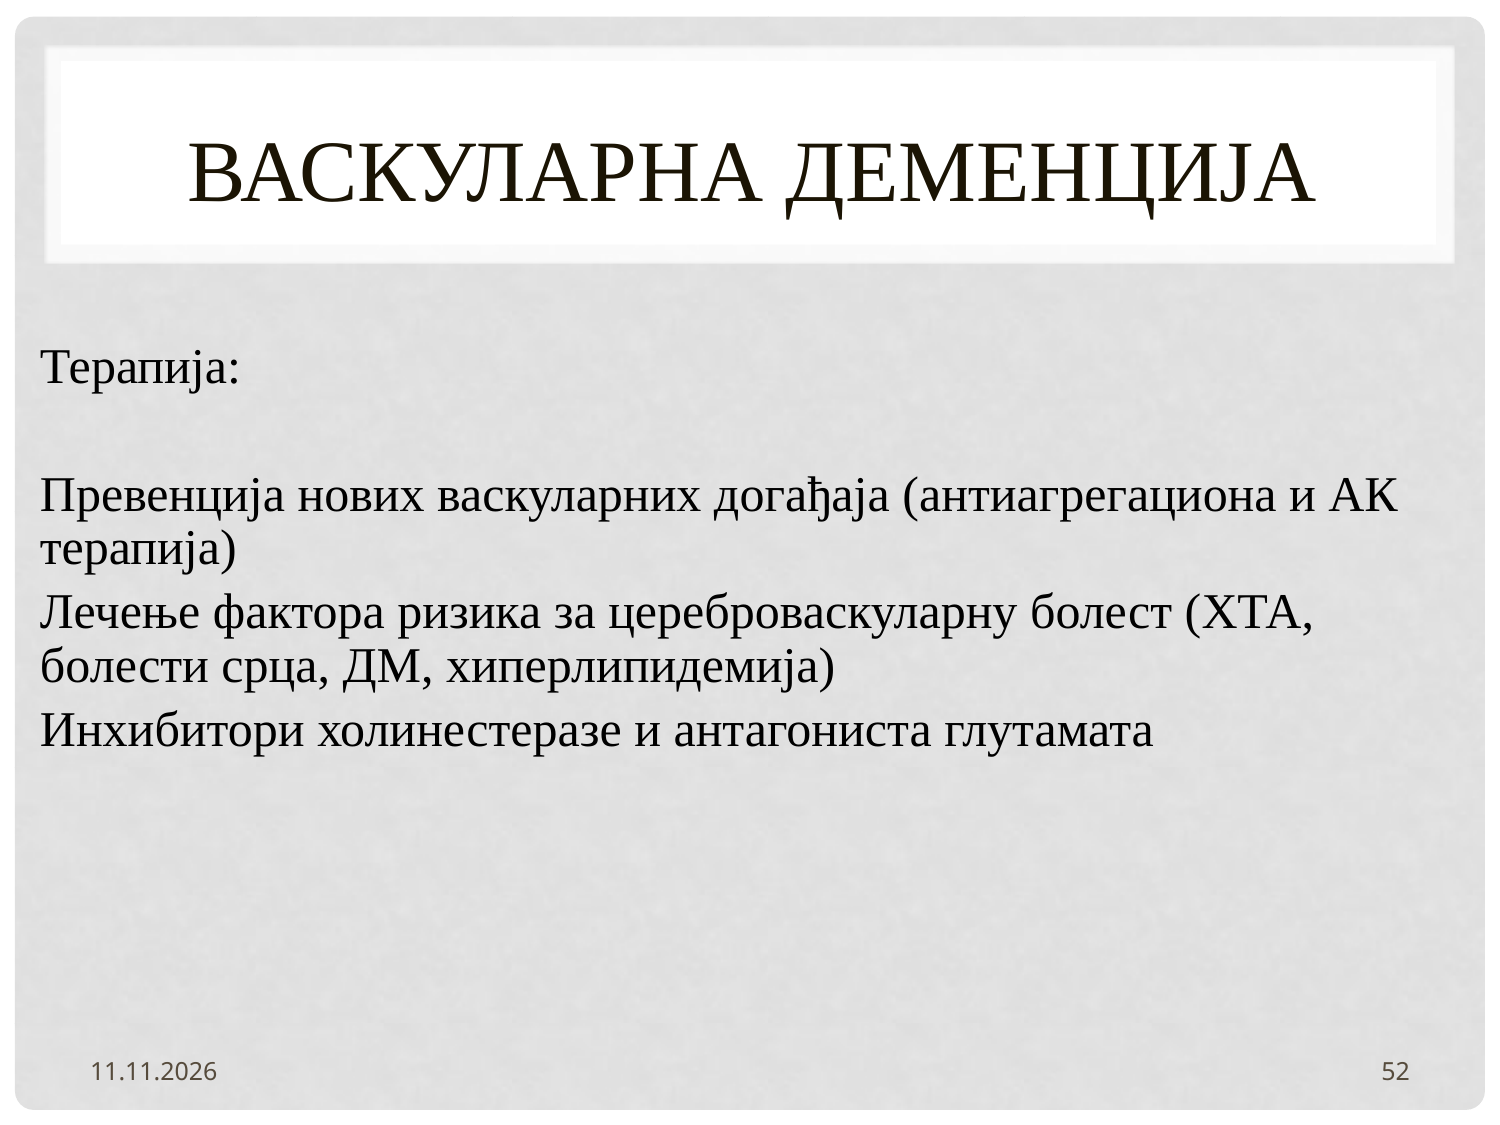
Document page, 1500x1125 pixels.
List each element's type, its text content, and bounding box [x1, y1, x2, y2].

text_box Терапија: Превенција нових васкуларних догађаја (антиагрегациона и АК терапија) Лечење фактора ризика за цереброваскуларну болест (ХТА, болести срца, ДМ, хиперлипидемија) Инхибитори холинестеразе и антагониста глутамата [24, 262, 1445, 1088]
slide_number 52 [1074, 1042, 1425, 1103]
title ВАСКУЛАРНА ДЕМЕНЦИЈА [37, 72, 1468, 261]
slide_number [75, 1042, 425, 1103]
